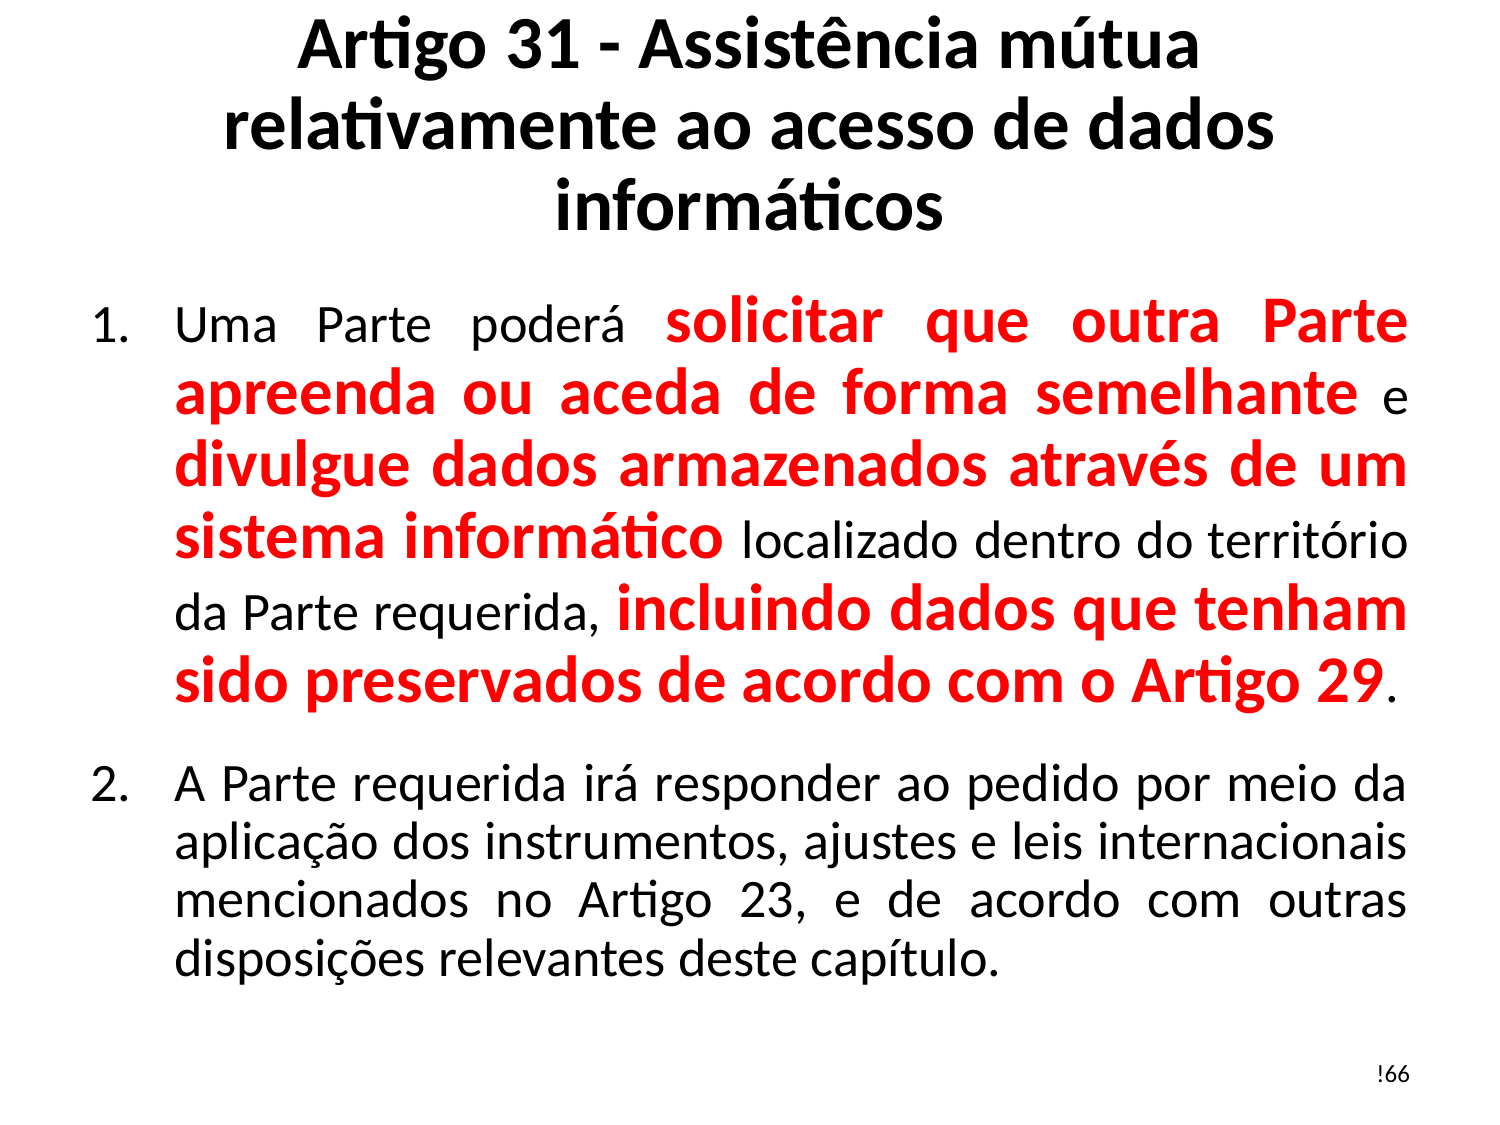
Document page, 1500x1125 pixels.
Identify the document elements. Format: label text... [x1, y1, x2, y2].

slide_number !66 [1074, 1042, 1425, 1103]
list Uma Parte poderá solicitar que outra Parte apreenda ou aceda de forma semelhante e divulgue dados armazenados através de um sistema informático localizado dentro do território da Parte requerida, incluindo dados que tenham sido preservados de acordo com o Artigo 29. A Parte requerida irá responder ao pedido por meio da aplicação dos instrumentos, ajustes e leis internacionais mencionados no Artigo 23, e de acordo com outras disposições relevantes deste capítulo. [75, 277, 1425, 1016]
title Artigo 31 - Assistência mútua relativamente ao acesso de dados informáticos [75, 45, 1425, 206]
